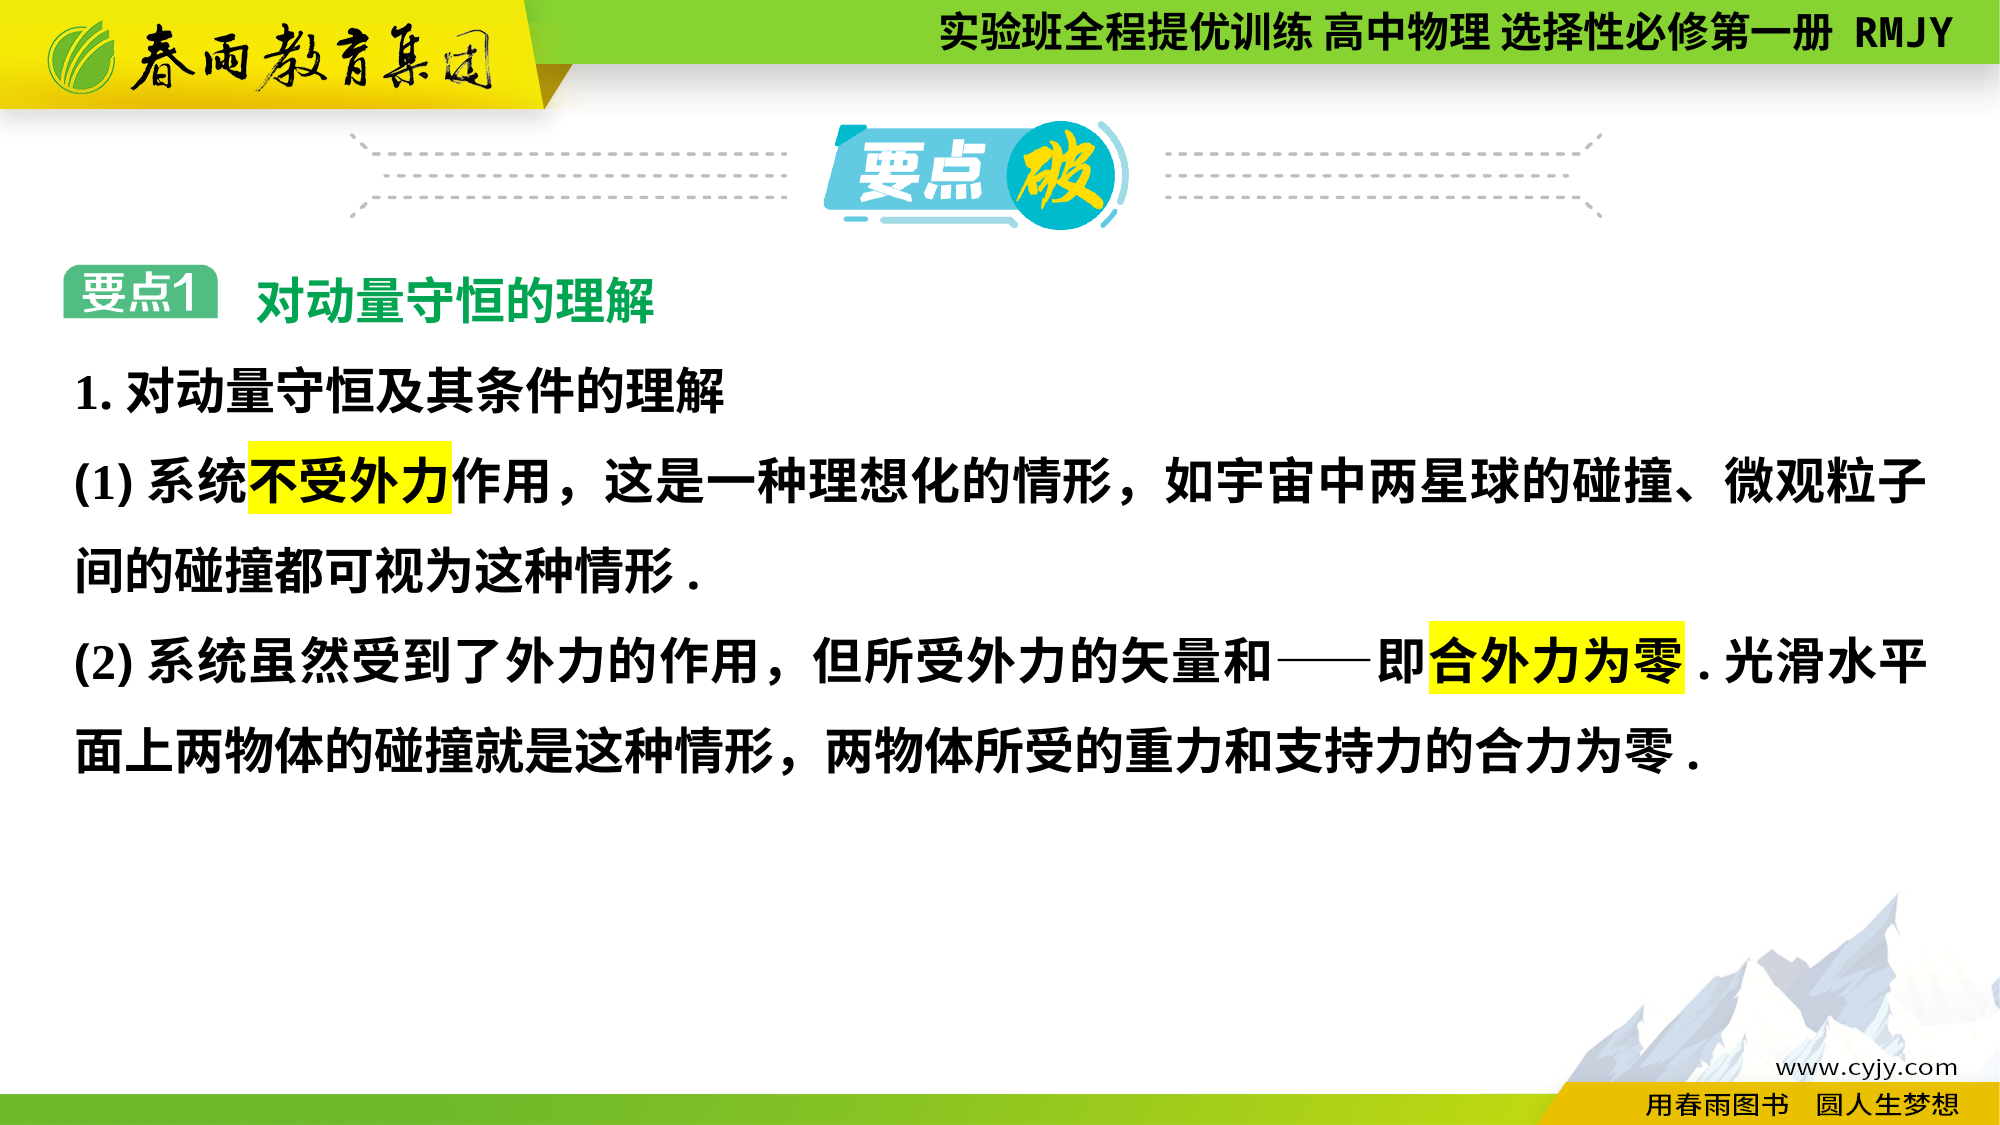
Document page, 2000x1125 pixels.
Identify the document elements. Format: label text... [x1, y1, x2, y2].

list 对动量守恒的理解 1.对动量守恒及其条件的理解 (1)系统不受外力作用，这是一种理想化的情形，如宇宙中两星球的碰撞、微观粒子间的碰撞都可视为这种情形. (2)系统虽然受到了外力的作用，但所受外力的矢量和——即合外力为零.光滑水平面上两物体的碰撞就是这种情形，两物体所受的重力和支持力的合力为零. [59, 231, 1944, 793]
picture [0, 0, 2000, 1125]
